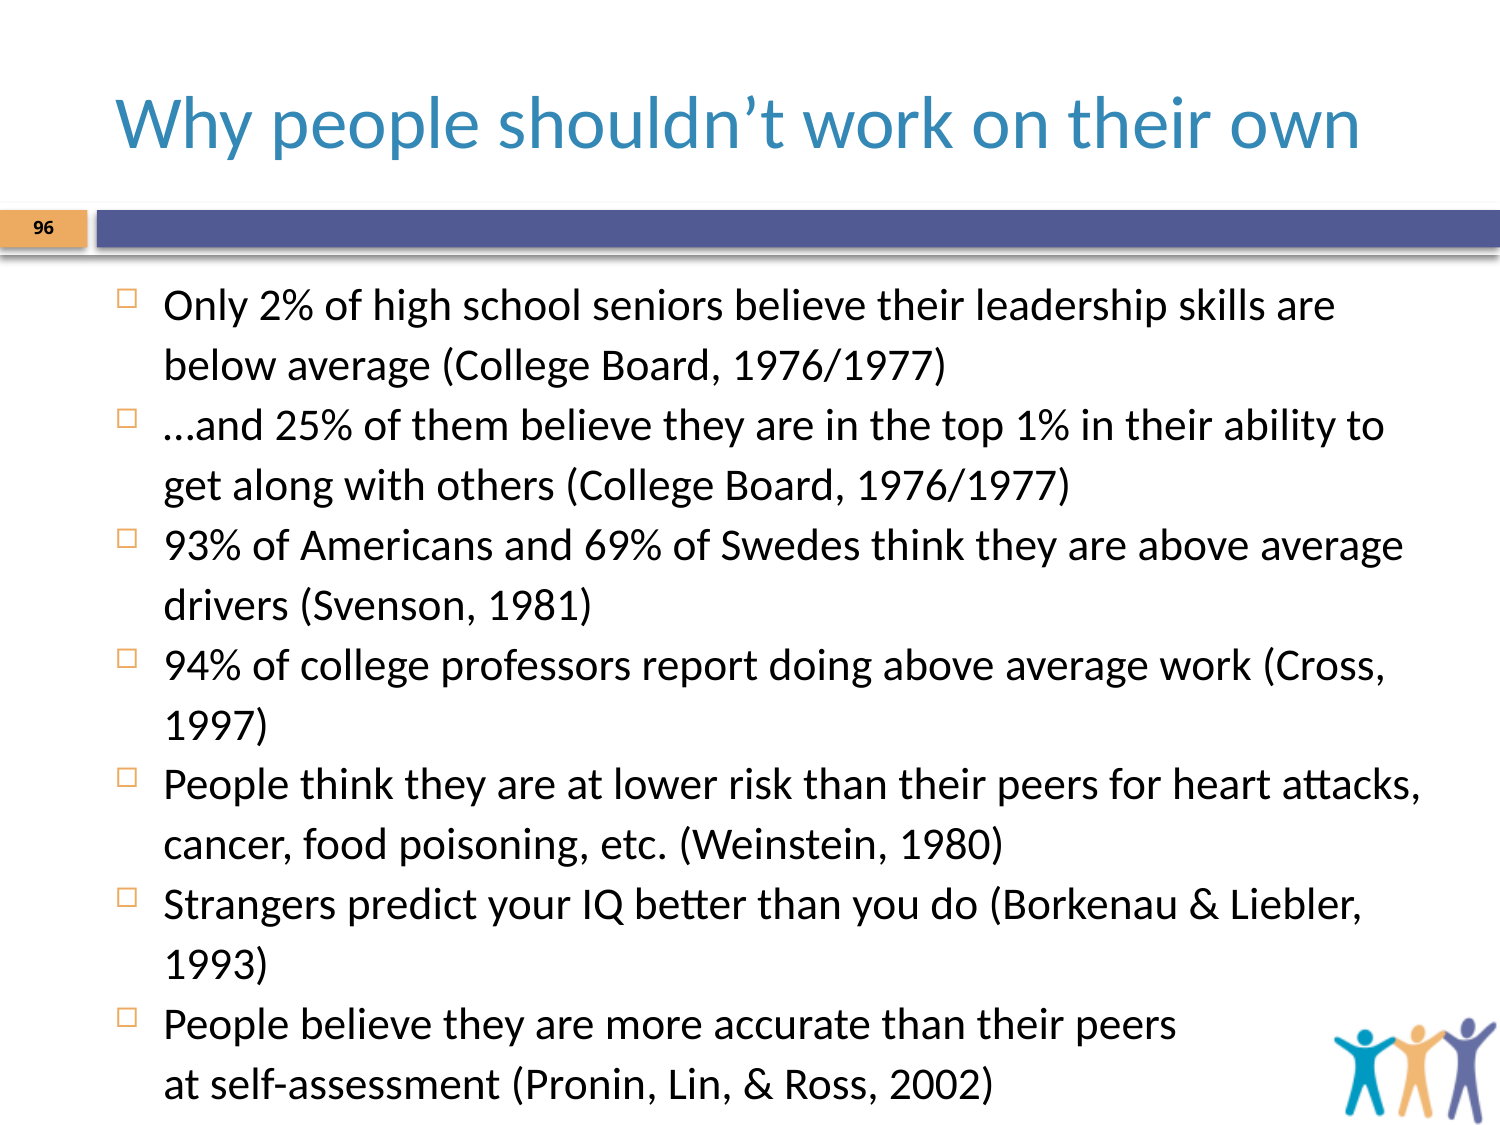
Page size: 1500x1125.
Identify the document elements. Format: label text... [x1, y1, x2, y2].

title Why people shouldn’t work on their own [100, 37, 1438, 200]
list Only 2% of high school seniors believe their leadership skills are below average (College Board, 1976/1977) …and 25% of them believe they are in the top 1% in their ability to get along with others (College Board, 1976/1977) 93% of Americans and 69% of Swedes think they are above average drivers (Svenson, 1981) 94% of college professors report doing above average work (Cross, 1997) People think they are at lower risk than their peers for heart attacks, cancer, food poisoning, etc. (Weinstein, 1980) Strangers predict your IQ better than you do (Borkenau & Liebler, 1993) People believe they are more accurate than their peers at self-assessment (Pronin, Lin, & Ross, 2002) [100, 262, 1438, 1125]
slide_number 96 [0, 208, 88, 249]
